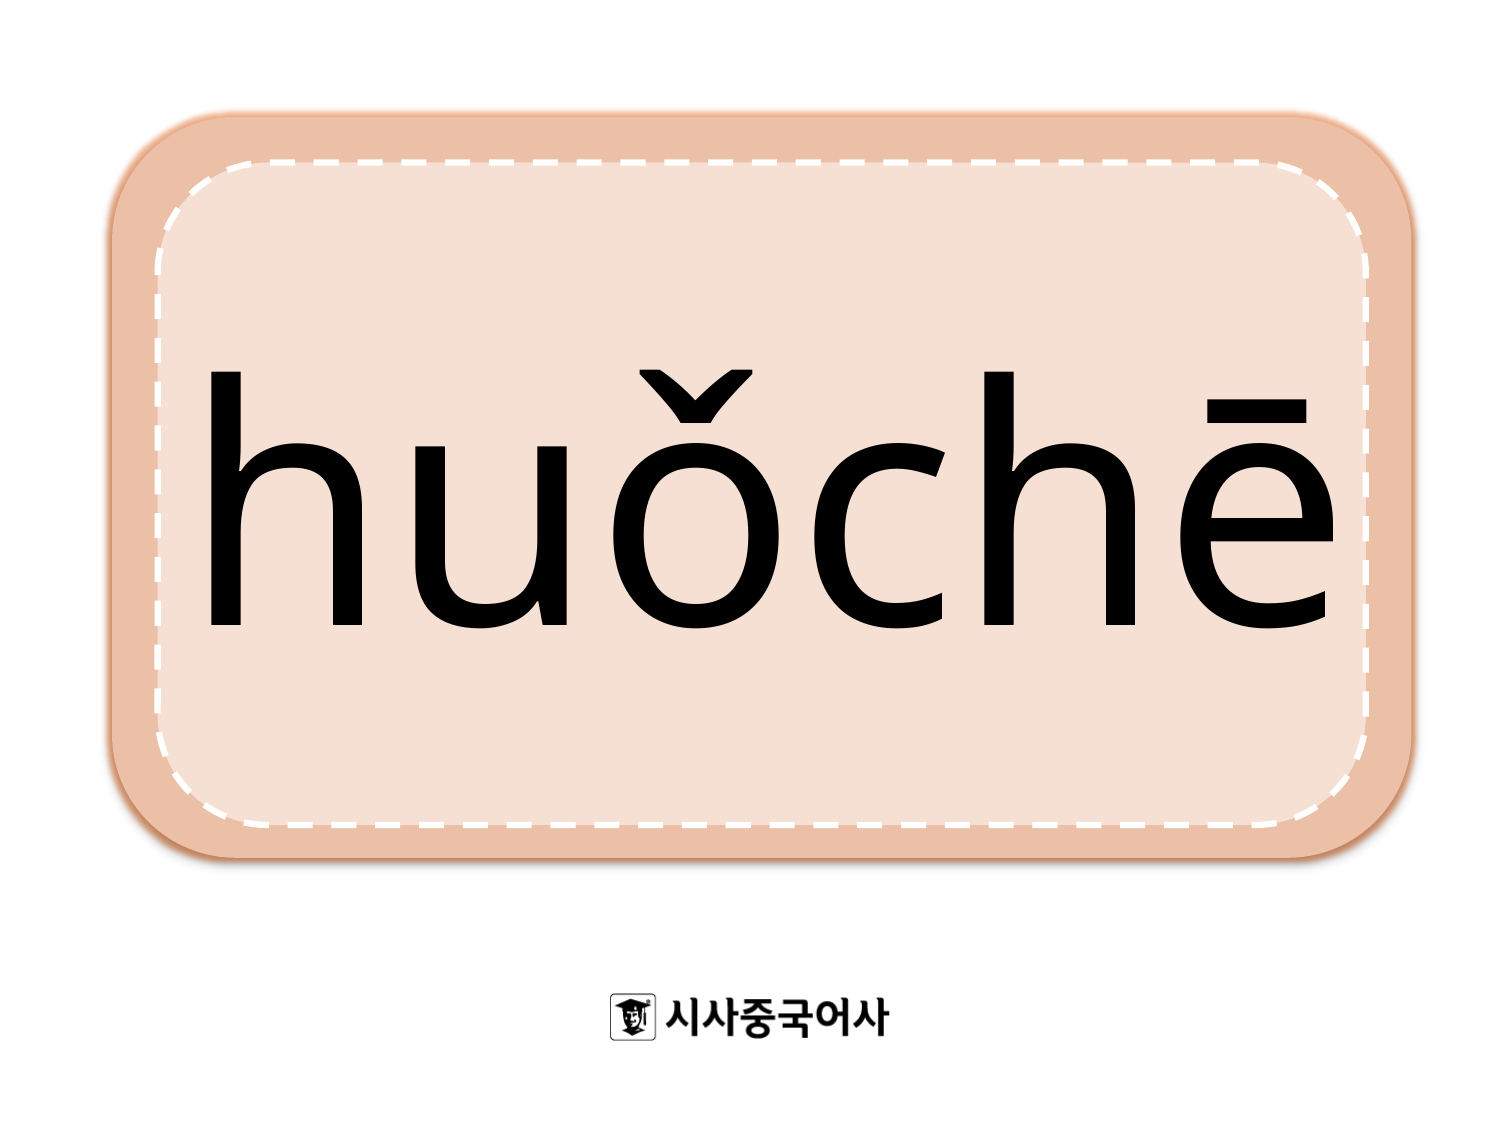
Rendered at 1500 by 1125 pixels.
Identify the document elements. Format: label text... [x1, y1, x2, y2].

picture [602, 987, 898, 1047]
text_box huǒchē [162, 160, 1371, 824]
